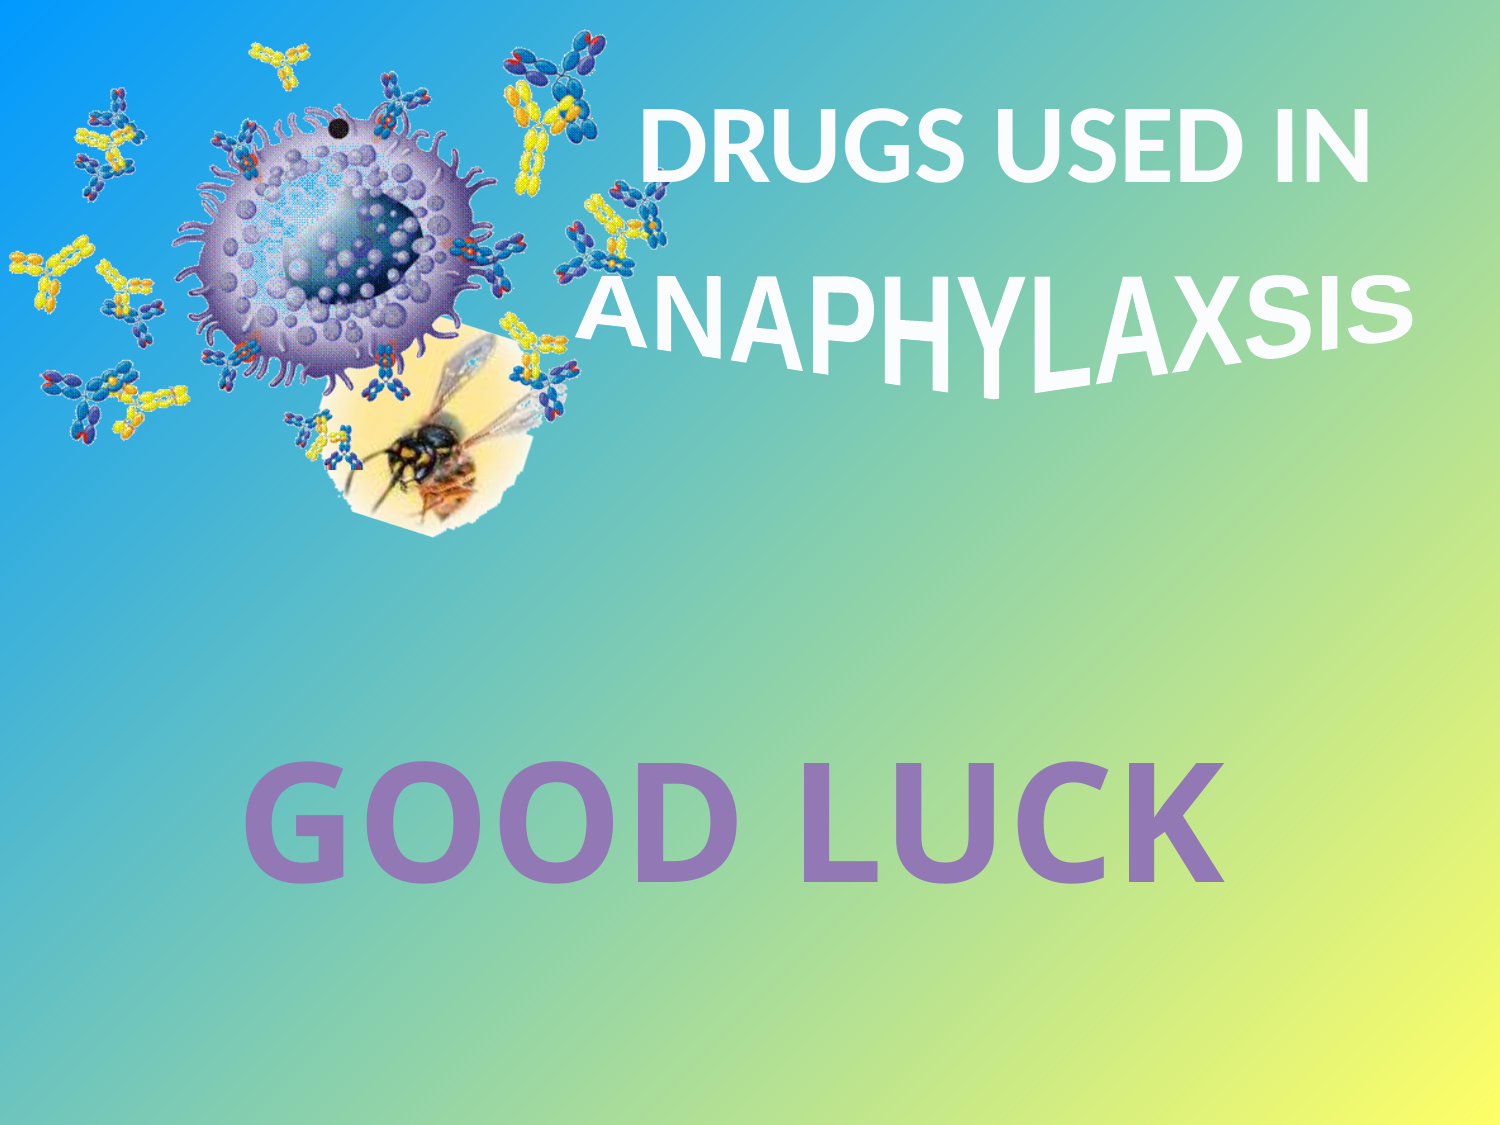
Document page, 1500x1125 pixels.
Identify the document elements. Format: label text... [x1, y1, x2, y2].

text_box GOOD LUCK [174, 707, 1288, 923]
picture [0, 24, 688, 562]
text_box DRUGS USED IN [691, 62, 1425, 213]
